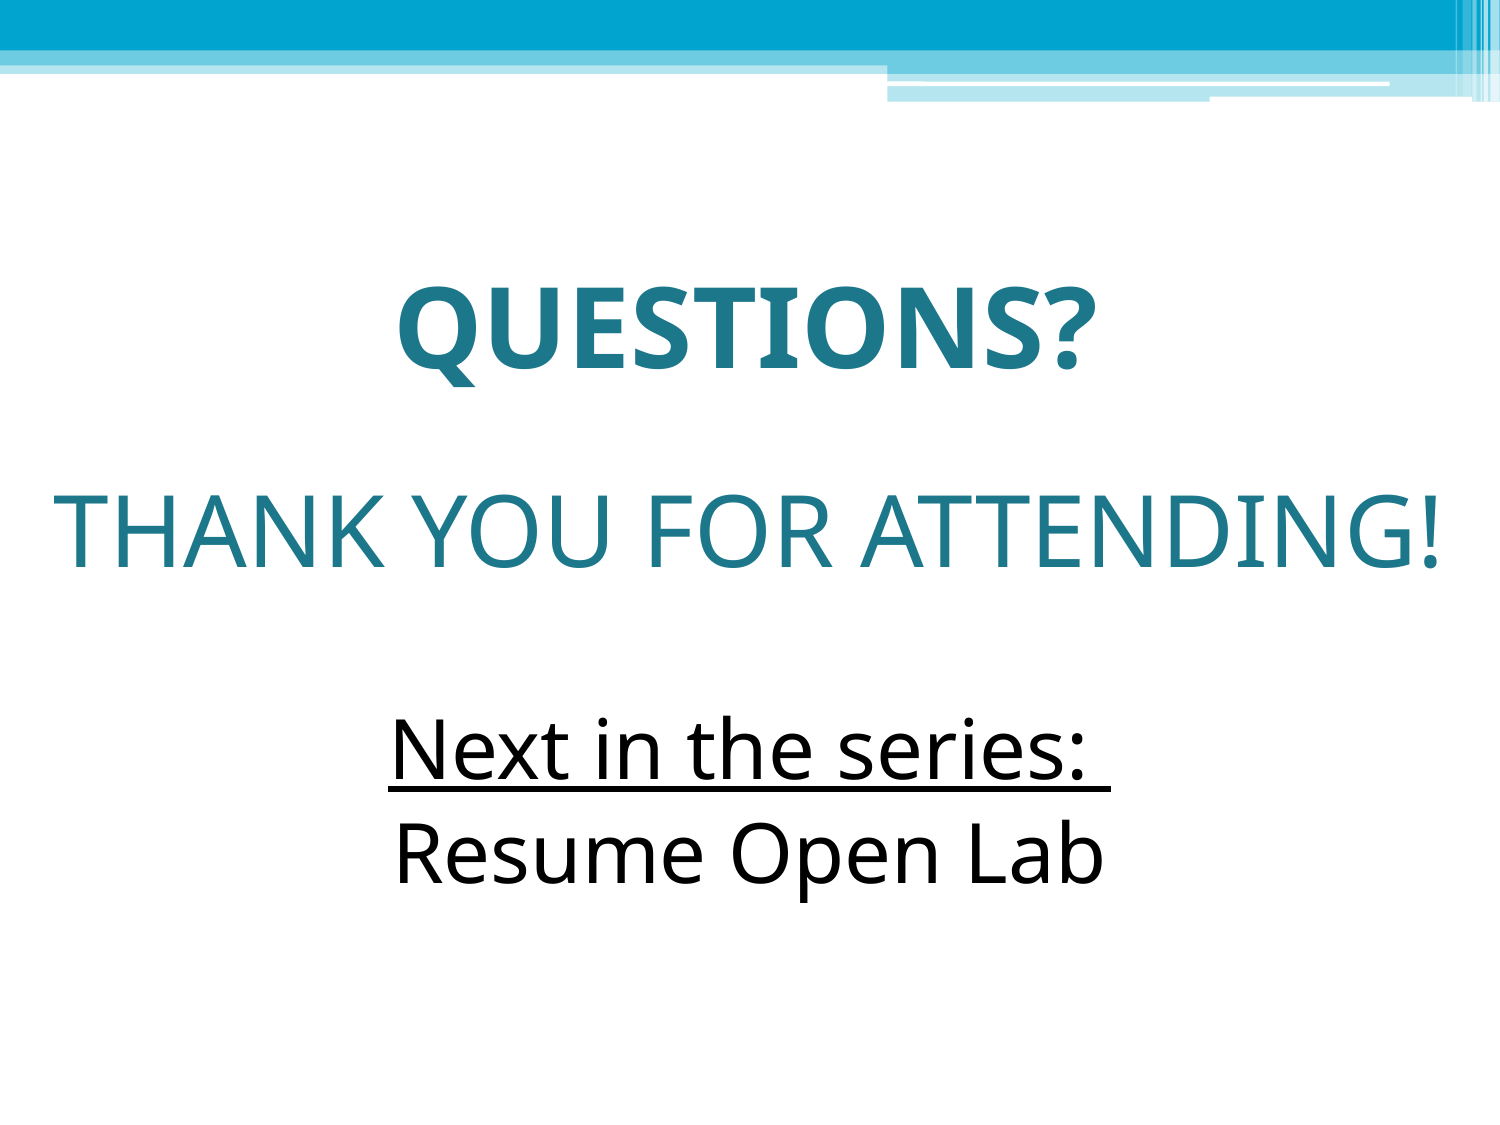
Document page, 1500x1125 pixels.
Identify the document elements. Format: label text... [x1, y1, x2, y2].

title QUESTIONS? [74, 237, 1418, 410]
list THANK YOU FOR ATTENDING! Next in the series: Resume Open Lab [21, 425, 1471, 1063]
